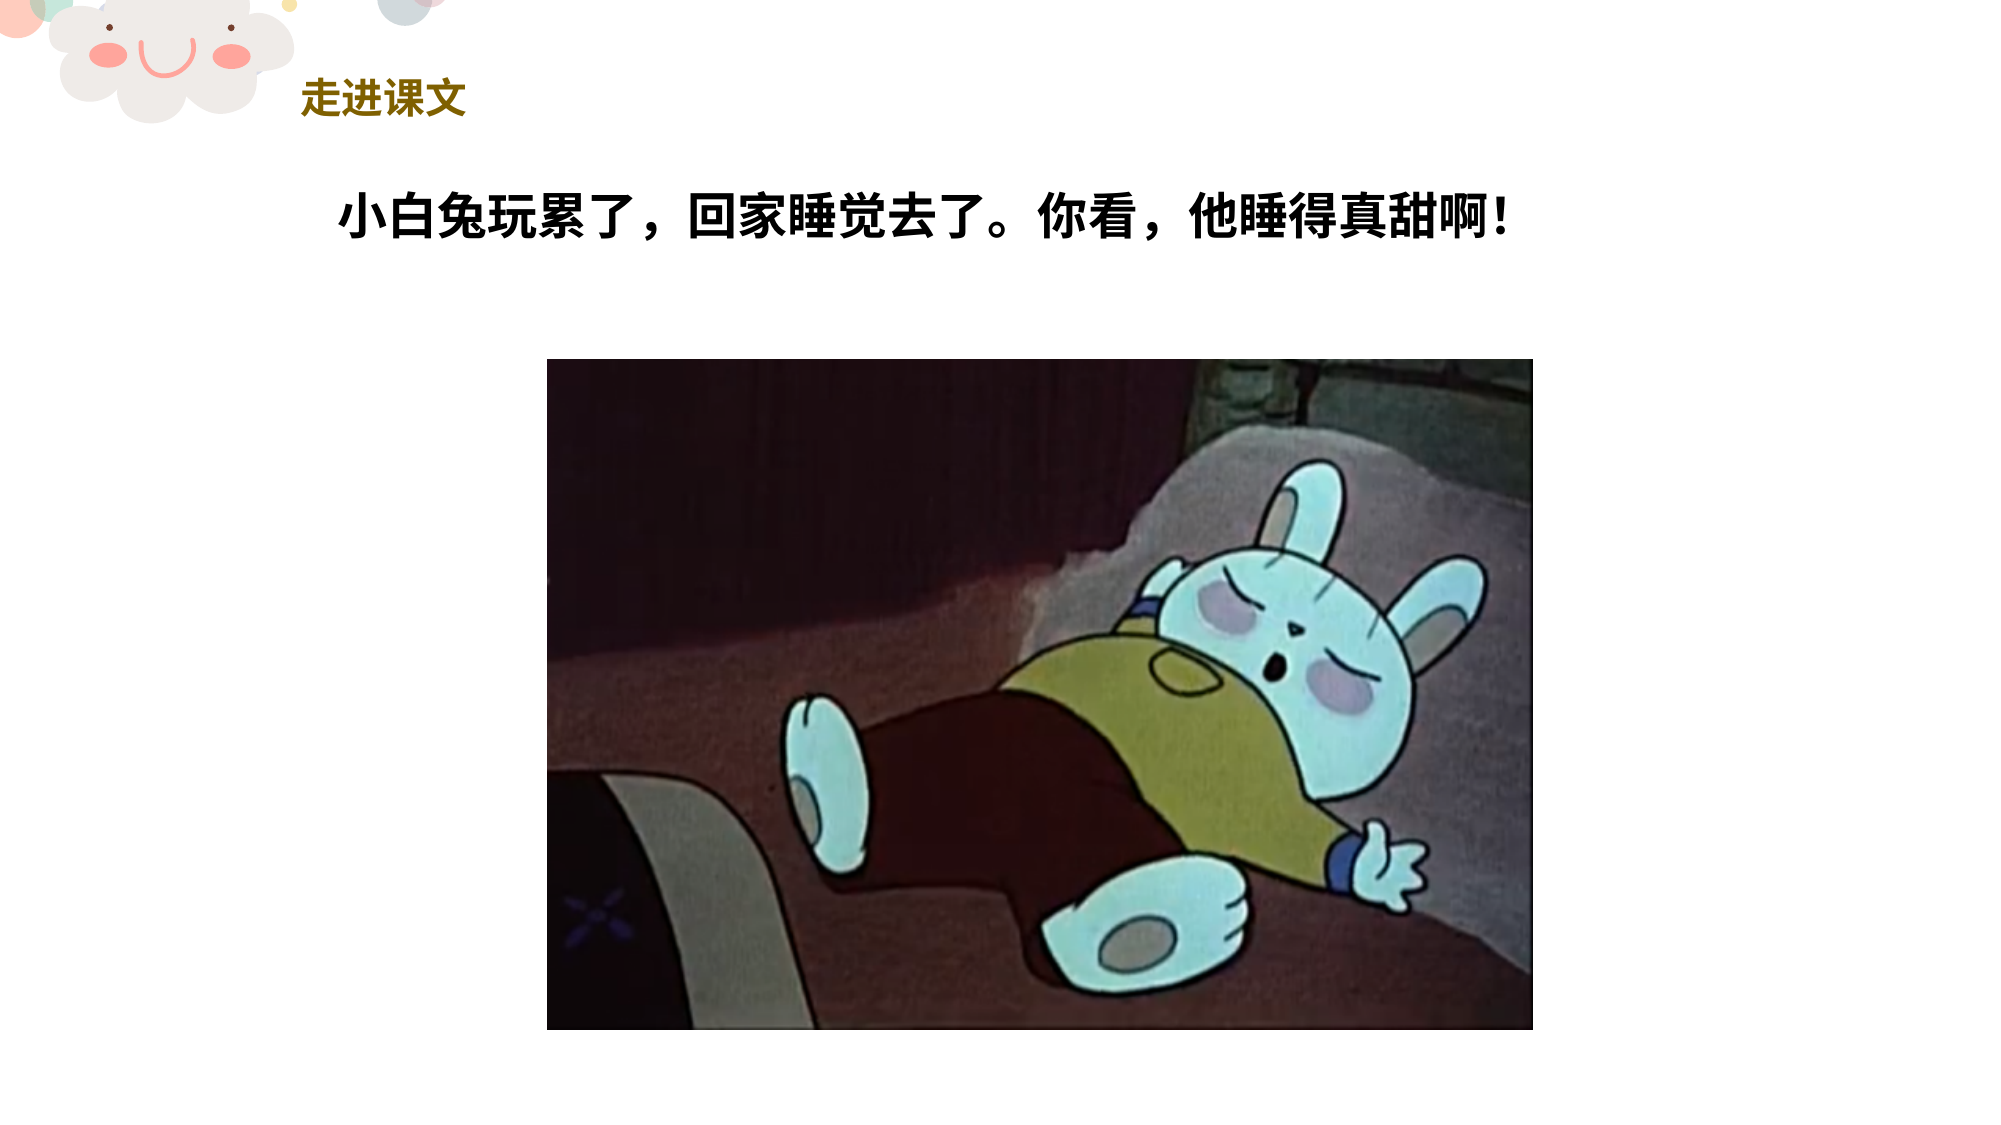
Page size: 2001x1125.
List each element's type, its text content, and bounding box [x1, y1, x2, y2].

picture [547, 359, 1533, 1030]
text_box 走进课文 [455, 64, 674, 130]
text_box 小白兔玩累了，回家睡觉去了。你看，他睡得真甜啊！ [322, 177, 1838, 253]
picture [0, 0, 455, 131]
